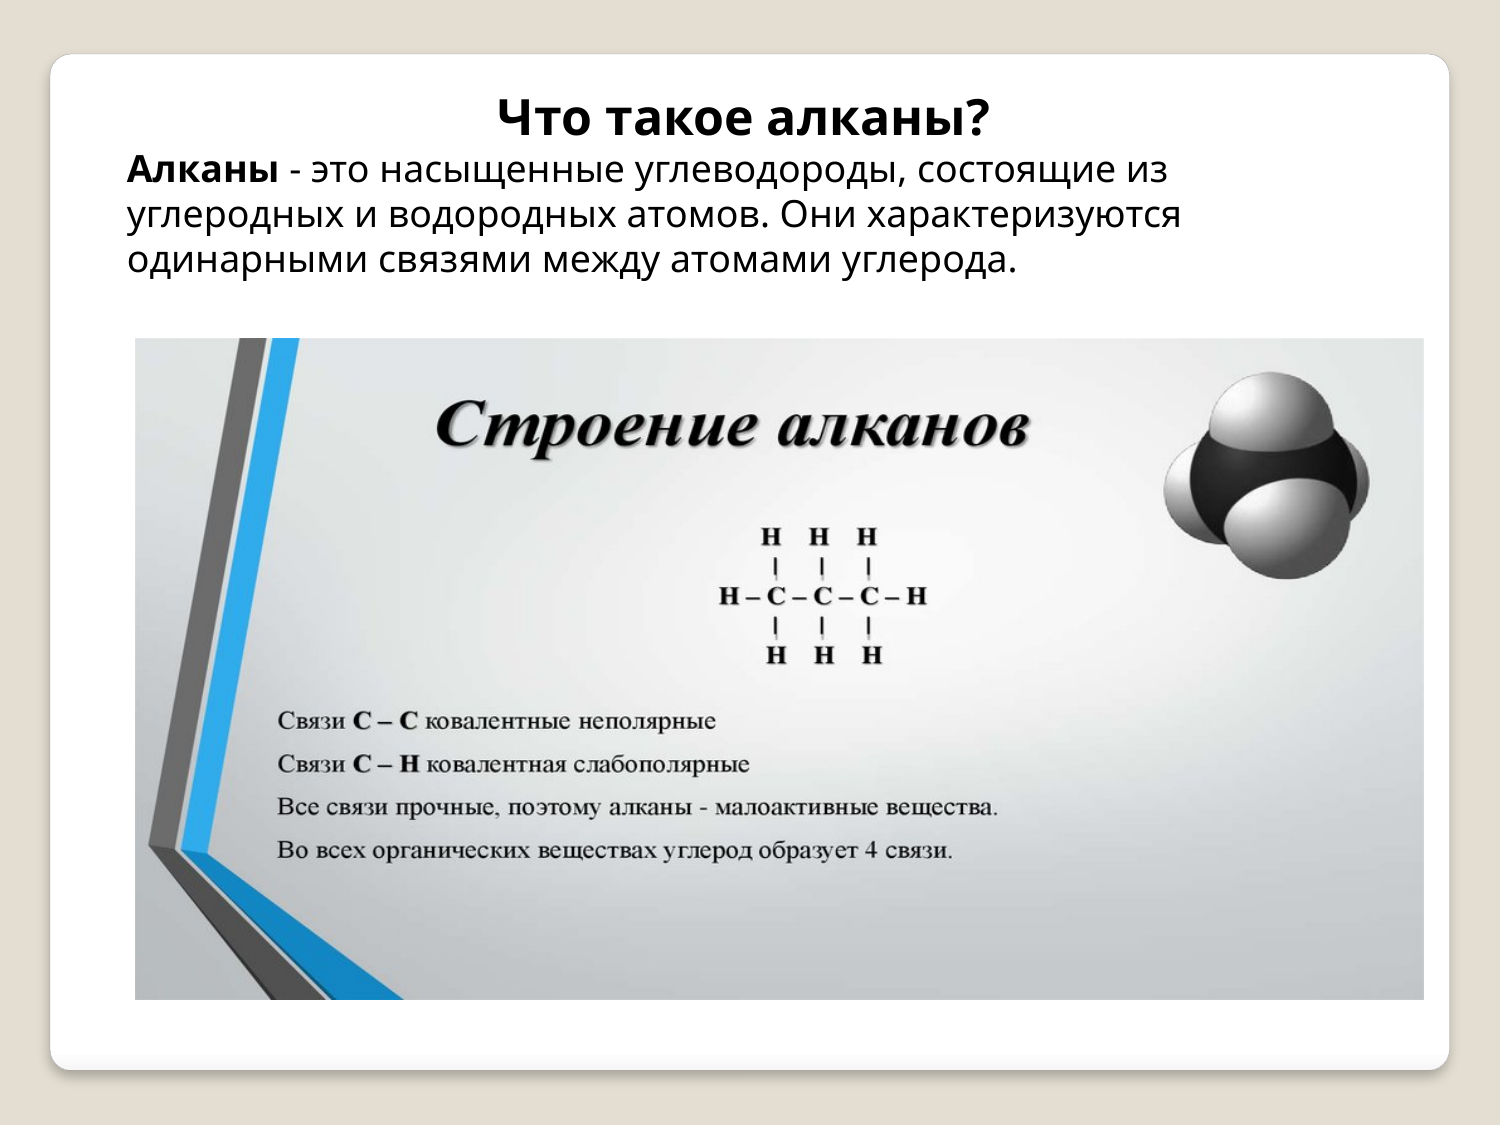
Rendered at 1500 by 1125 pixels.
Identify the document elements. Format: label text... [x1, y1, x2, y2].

picture [135, 337, 1424, 1000]
text_box Что такое алканы? Алканы - это насыщенные углеводороды, состоящие из углеродных и водородных атомов. Они характеризуются одинарными связями между атомами углерода. [112, 78, 1376, 288]
